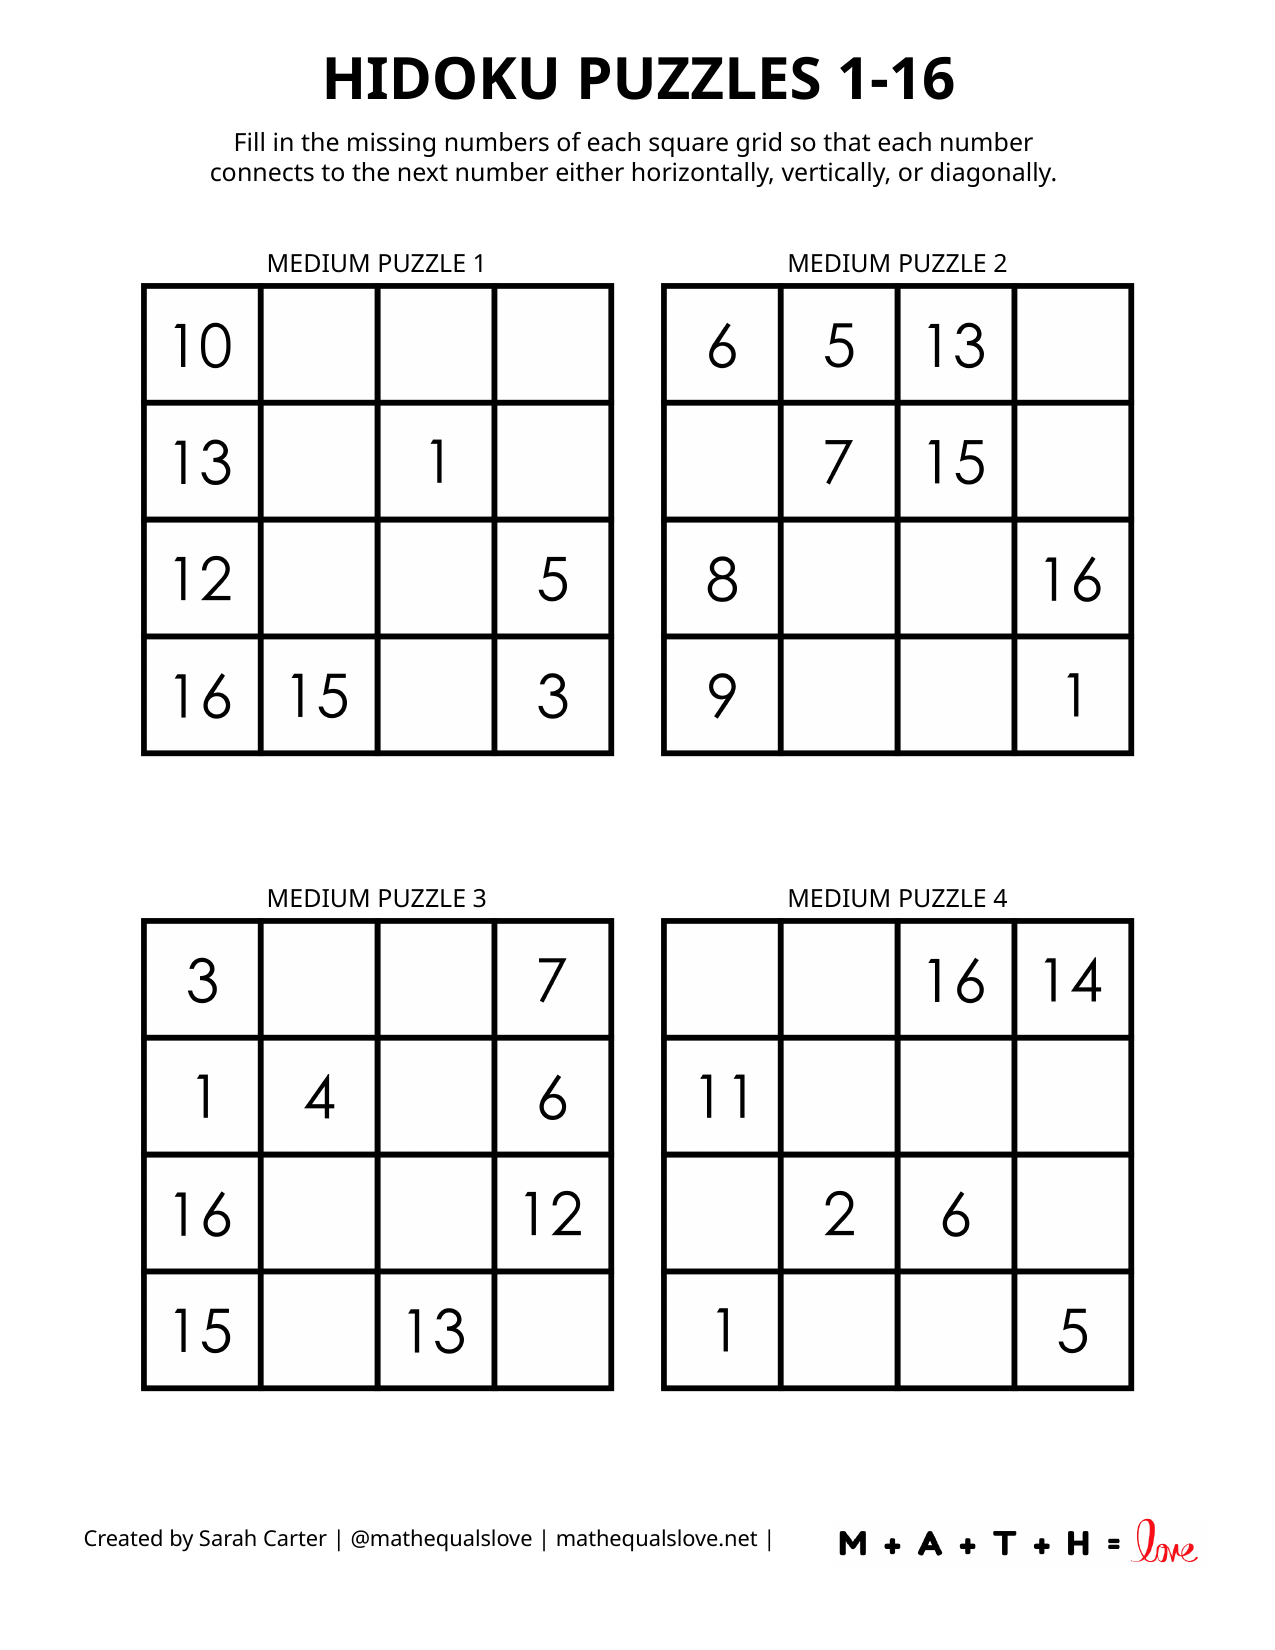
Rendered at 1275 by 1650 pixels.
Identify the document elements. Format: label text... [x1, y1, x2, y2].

text_box MEDIUM PUZZLE 1 [138, 247, 617, 280]
text_box HIDOKU PUZZLES 1-16 [66, 33, 1211, 118]
text_box Created by Sarah Carter | @mathequalslove | mathequalslove.net | [68, 1516, 826, 1558]
picture [658, 915, 1138, 1395]
picture [658, 280, 1138, 760]
text_box Fill in the missing numbers of each square grid so that each number connects to the next number either horizontally, vertically, or diagonally. [0, 118, 1275, 194]
text_box MEDIUM PUZZLE 2 [658, 247, 1137, 280]
picture [137, 915, 617, 1395]
picture [137, 280, 617, 760]
picture [826, 1516, 1207, 1568]
text_box MEDIUM PUZZLE 4 [658, 882, 1137, 915]
text_box MEDIUM PUZZLE 3 [138, 882, 617, 915]
